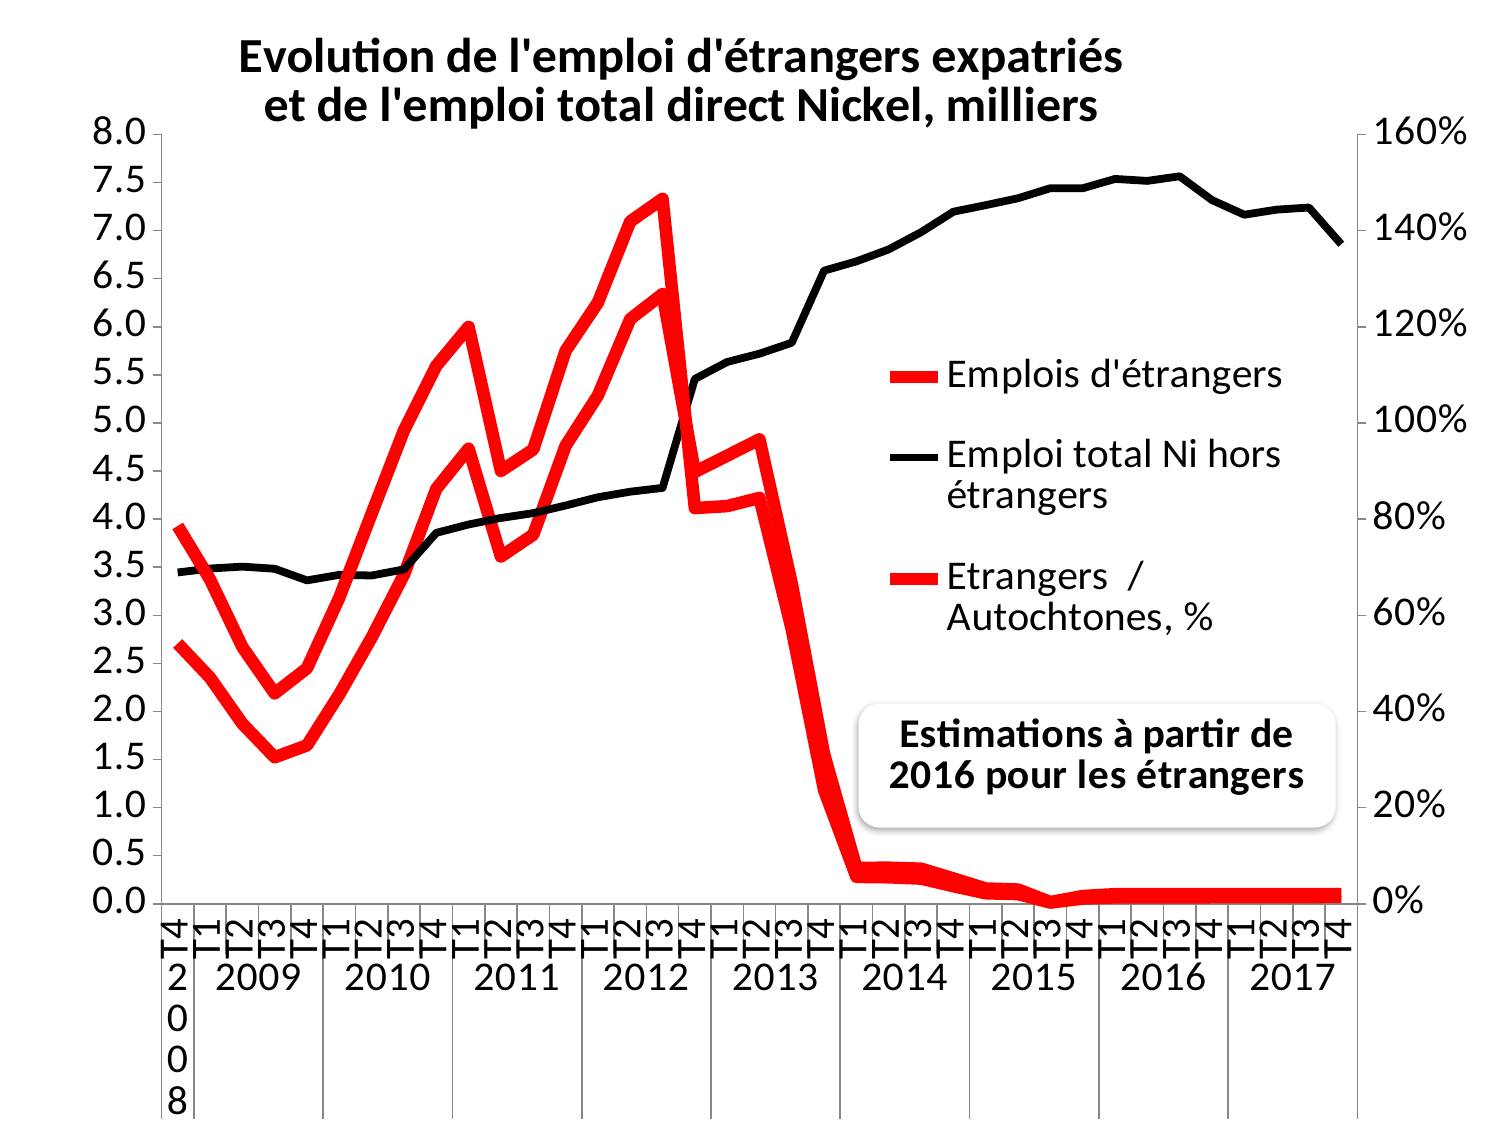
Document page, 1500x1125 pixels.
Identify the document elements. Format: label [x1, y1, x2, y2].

chart [25, 20, 1491, 1125]
